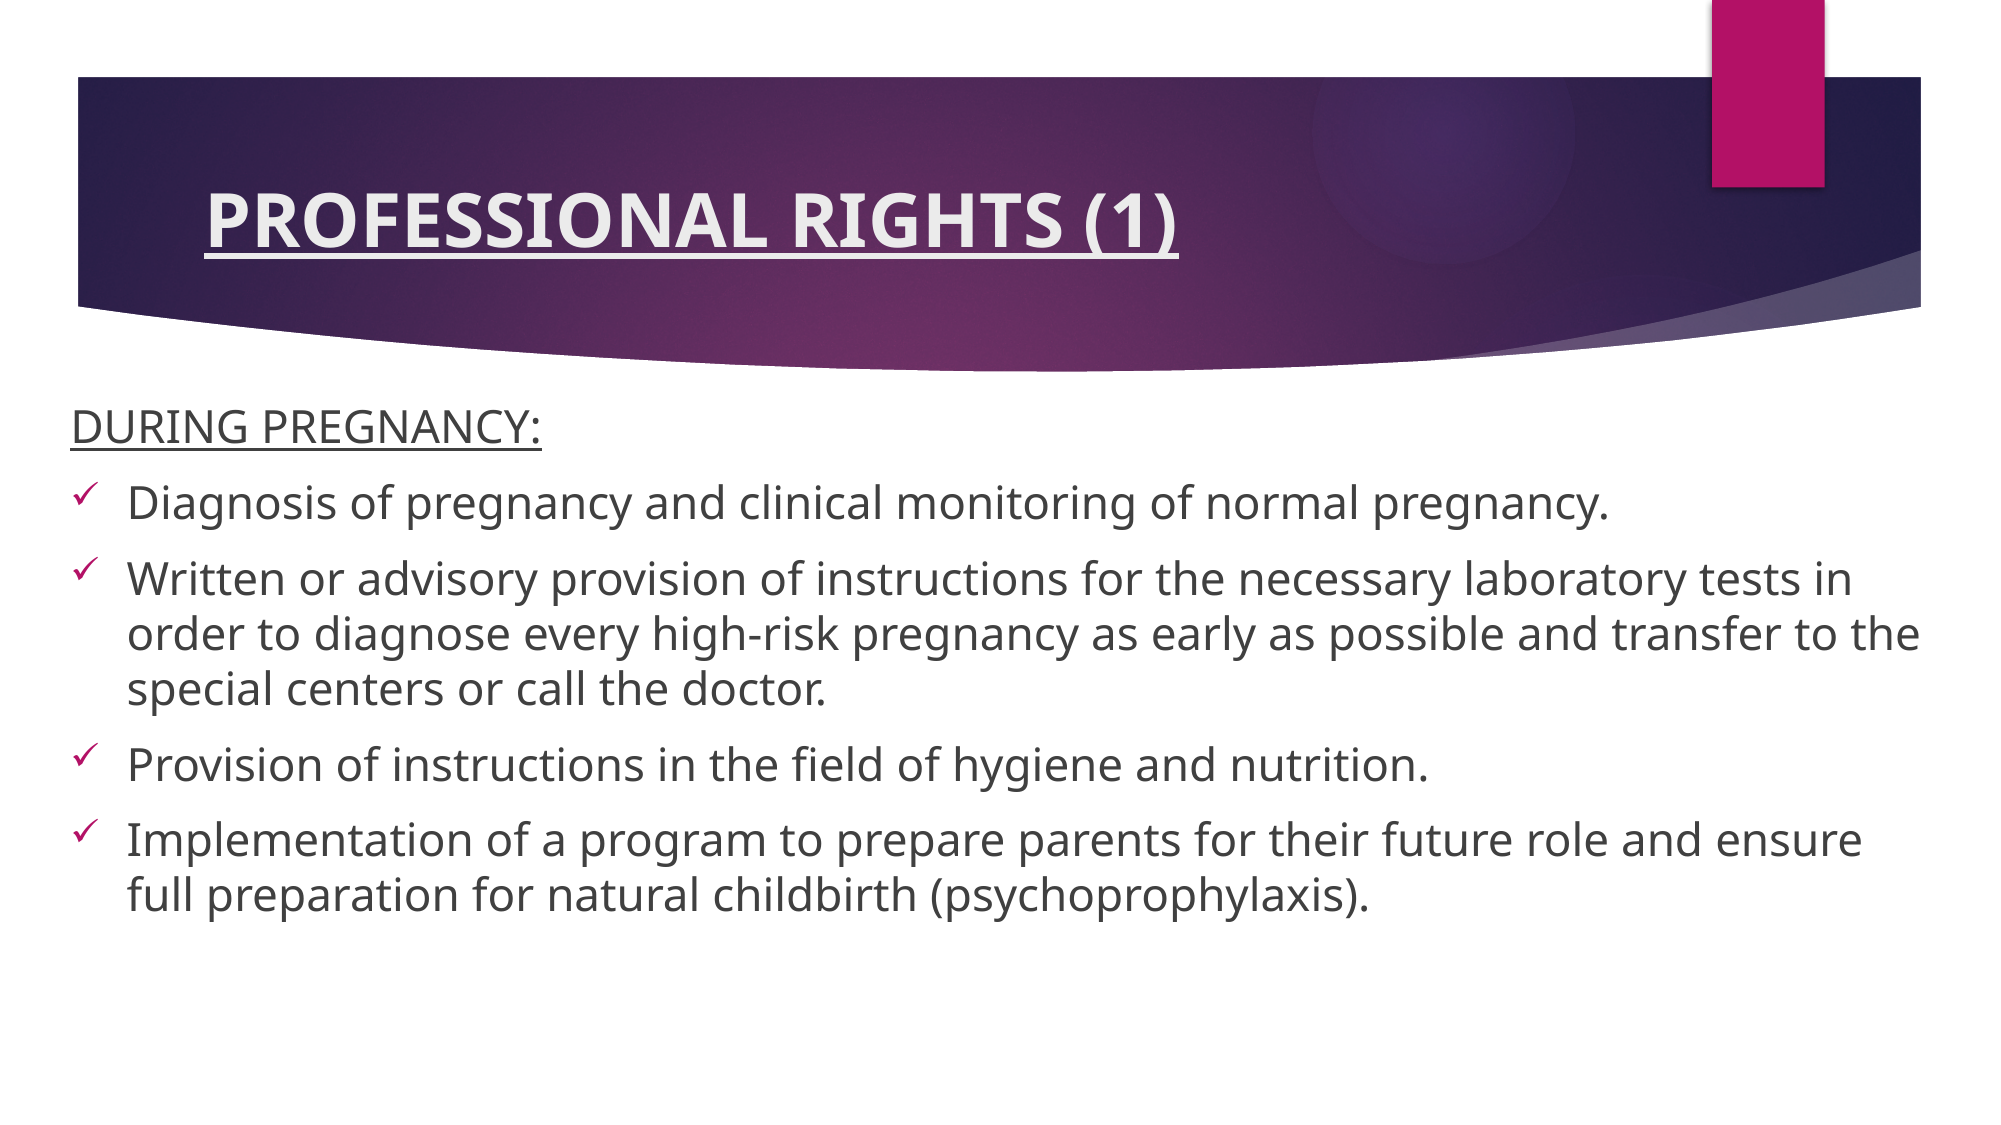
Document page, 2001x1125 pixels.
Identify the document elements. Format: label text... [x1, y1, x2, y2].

title PROFESSIONAL RIGHTS (1) [189, 159, 1627, 276]
list DURING PREGNANCY: Diagnosis of pregnancy and clinical monitoring of normal pregnancy. Written or advisory provision of instructions for the necessary laboratory tests in order to diagnose every high-risk pregnancy as early as possible and transfer to the special centers or call the doctor. Provision of instructions in the field of hygiene and nutrition. Implementation of a program to prepare parents for their future role and ensure full preparation for natural childbirth (psychoprophylaxis). [55, 390, 1944, 1092]
